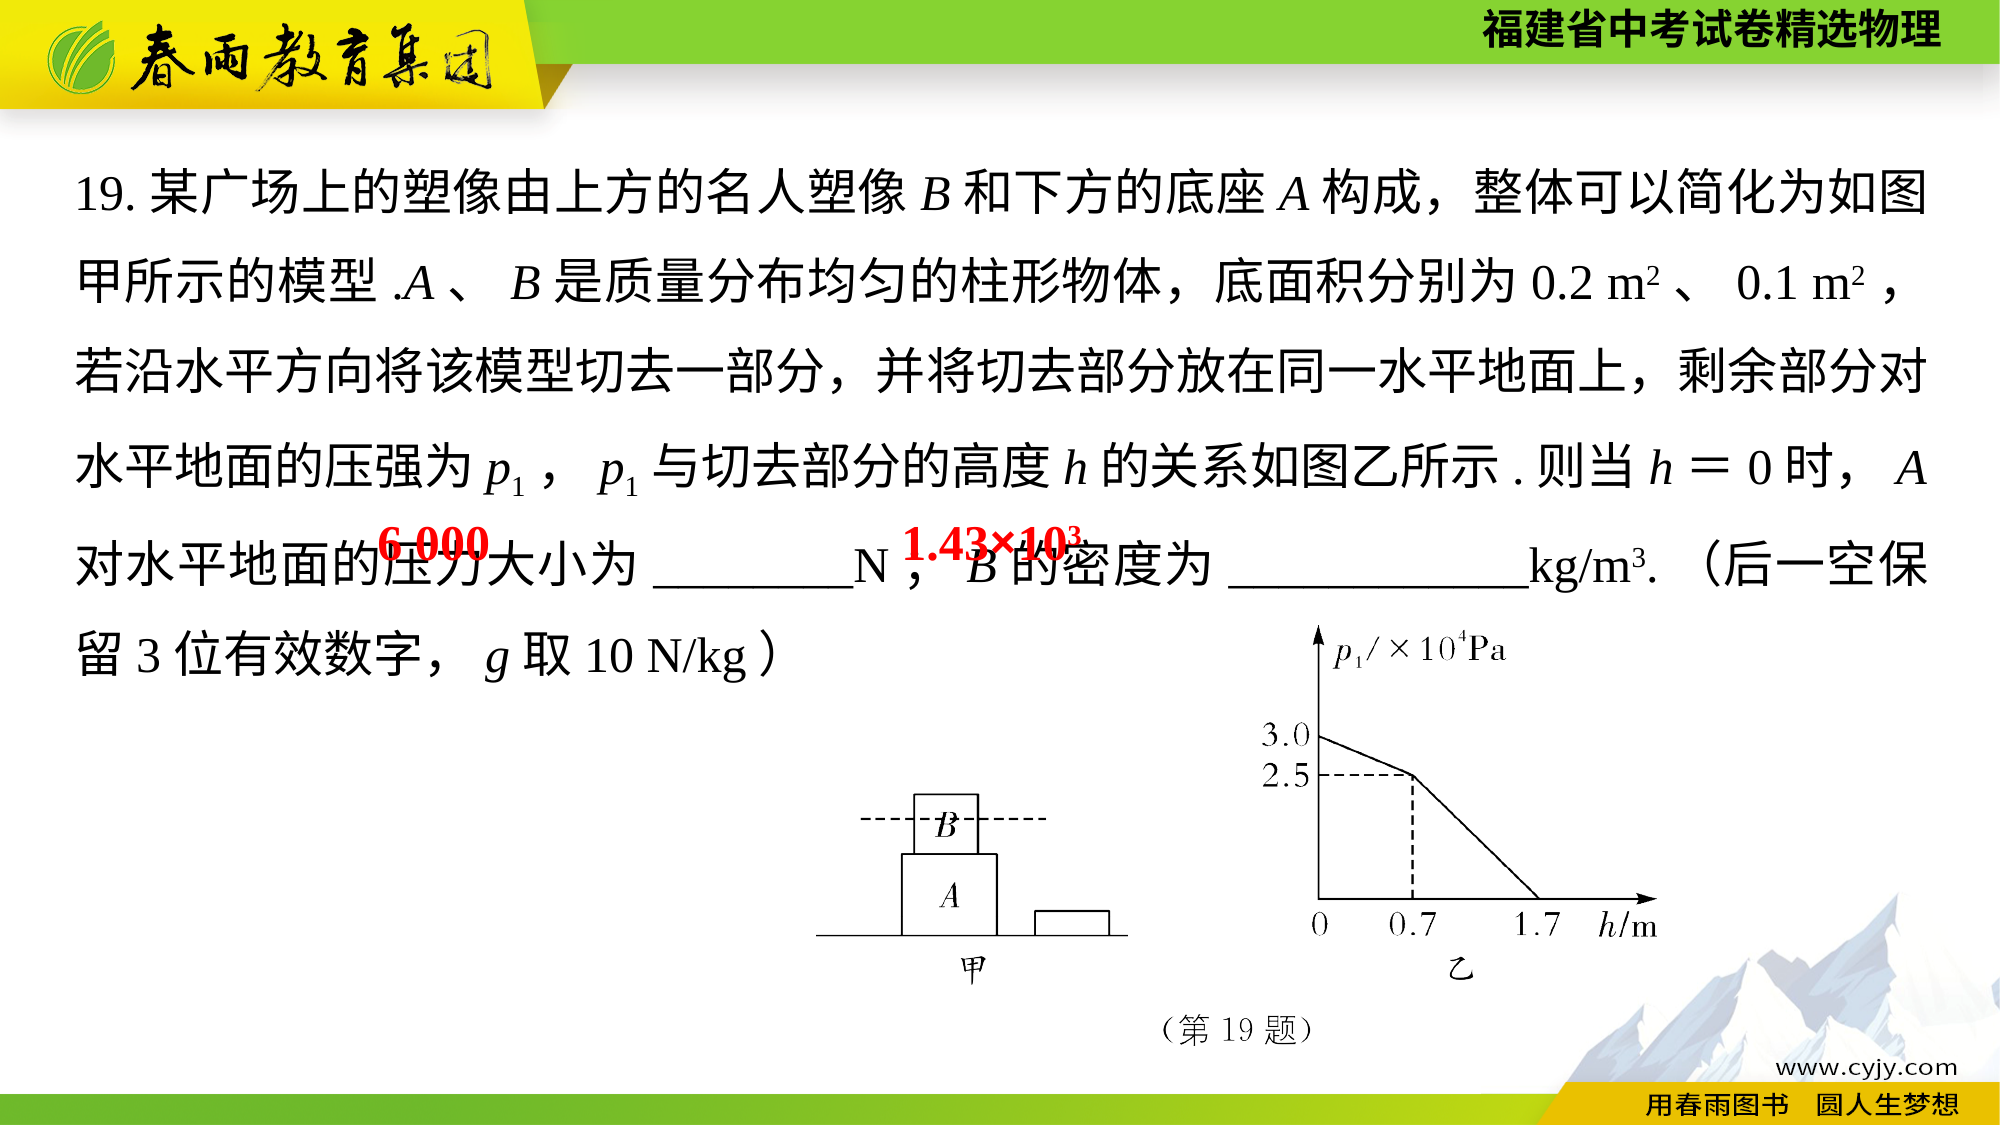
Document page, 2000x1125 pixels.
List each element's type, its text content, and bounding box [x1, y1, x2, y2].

text_box 1.43×103 [824, 503, 1097, 579]
list 19.某广场上的塑像由上方的名人塑像B和下方的底座A构成，整体可以简化为如图甲所示的模型.A、B是质量分布均匀的柱形物体，底面积分别为0.2 m2、0.1 m2，若沿水平方向将该模型切去一部分，并将切去部分放在同一水平地面上，剩余部分对水平地面的压强为p1，p1与切去部分的高度h的关系如图乙所示.则当h＝0时，A对水平地面的压力大小为________N；B的密度为____________kg/m3.（后一空保留3位有效数字，g取10 N/kg） [59, 122, 1944, 683]
text_box 6 000 [362, 503, 506, 579]
picture [0, 0, 2000, 1125]
